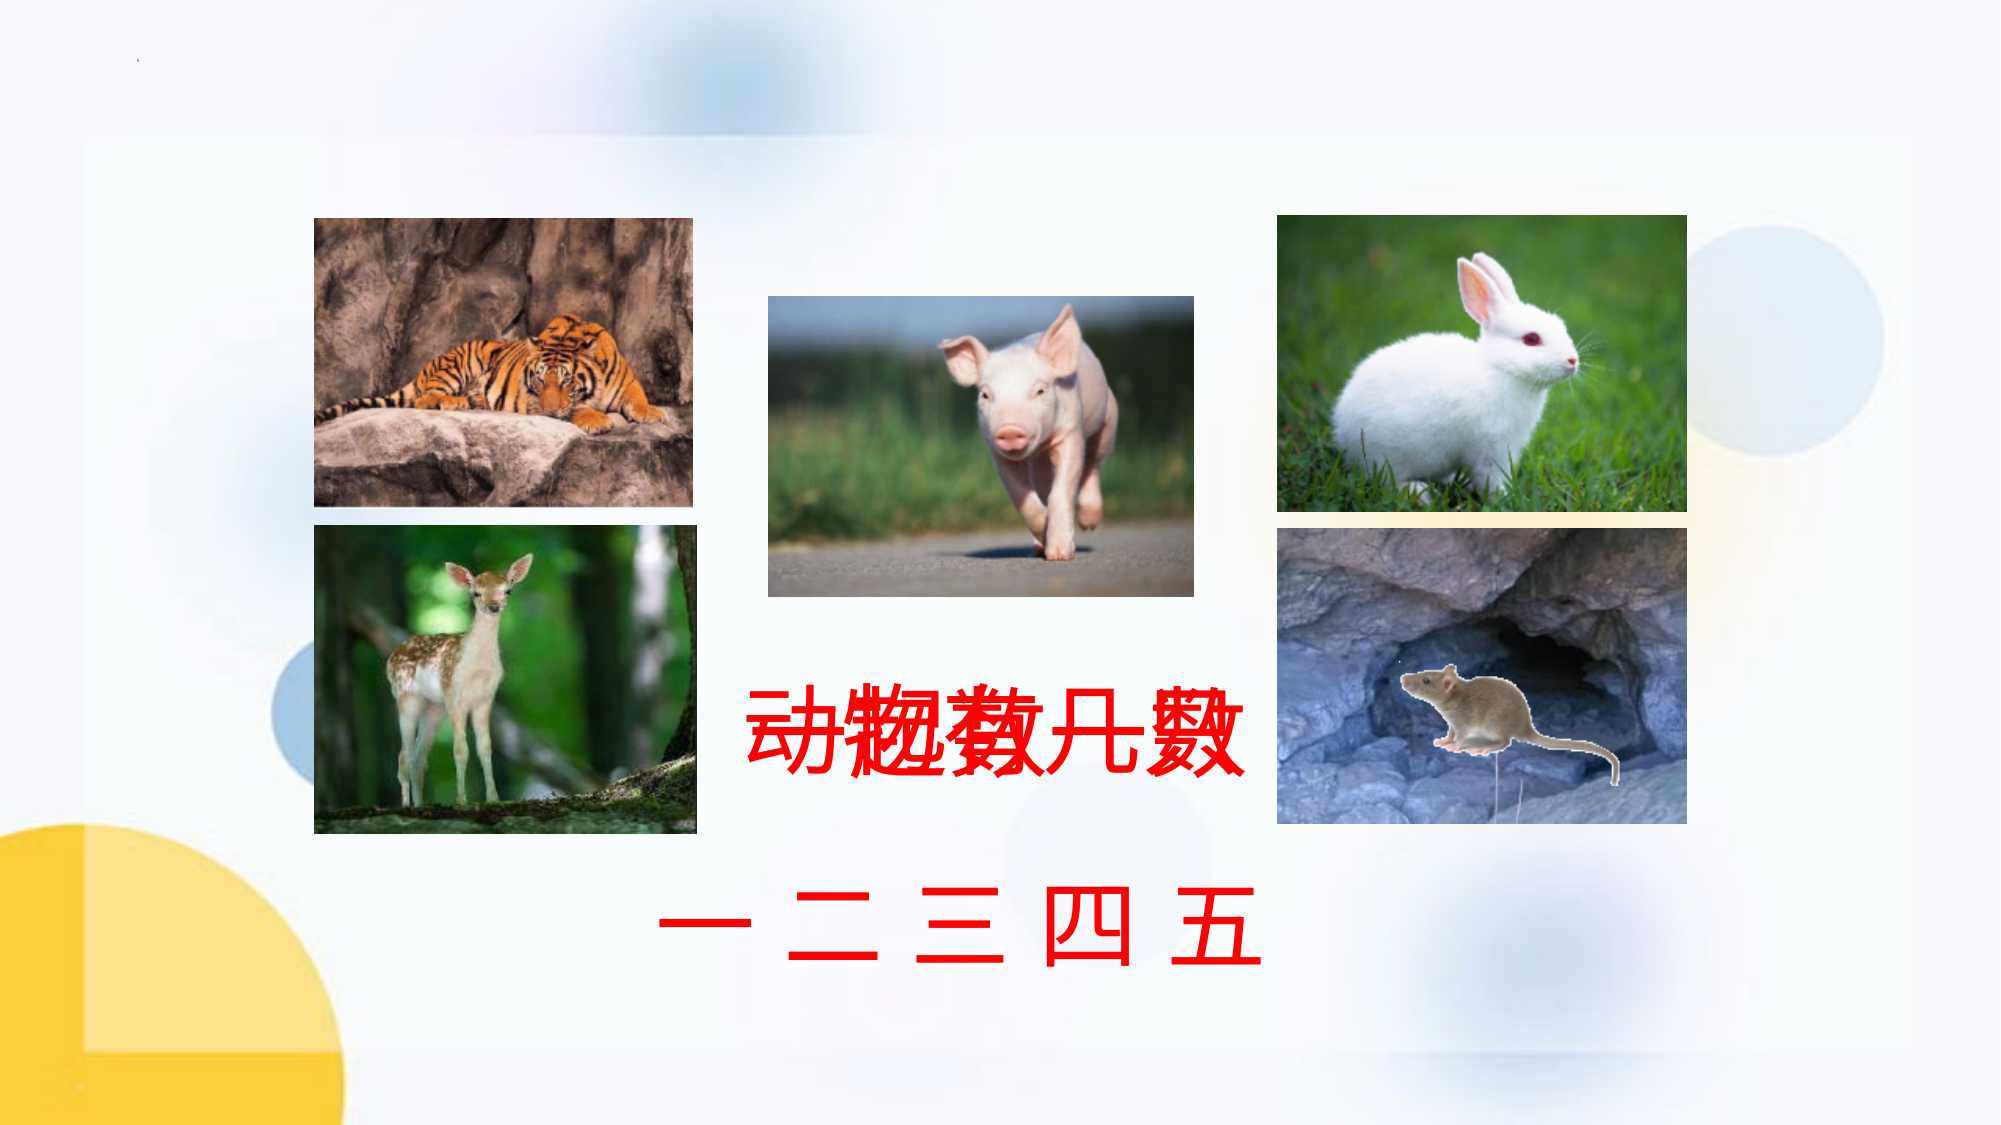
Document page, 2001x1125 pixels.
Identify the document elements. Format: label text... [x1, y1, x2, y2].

picture [0, 0, 2001, 1125]
text_box 一 二 三 四 五 [640, 854, 1282, 990]
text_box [1277, 528, 1687, 824]
text_box 一起数一数 [734, 663, 1264, 799]
text_box 动物有几只 [726, 660, 1257, 795]
